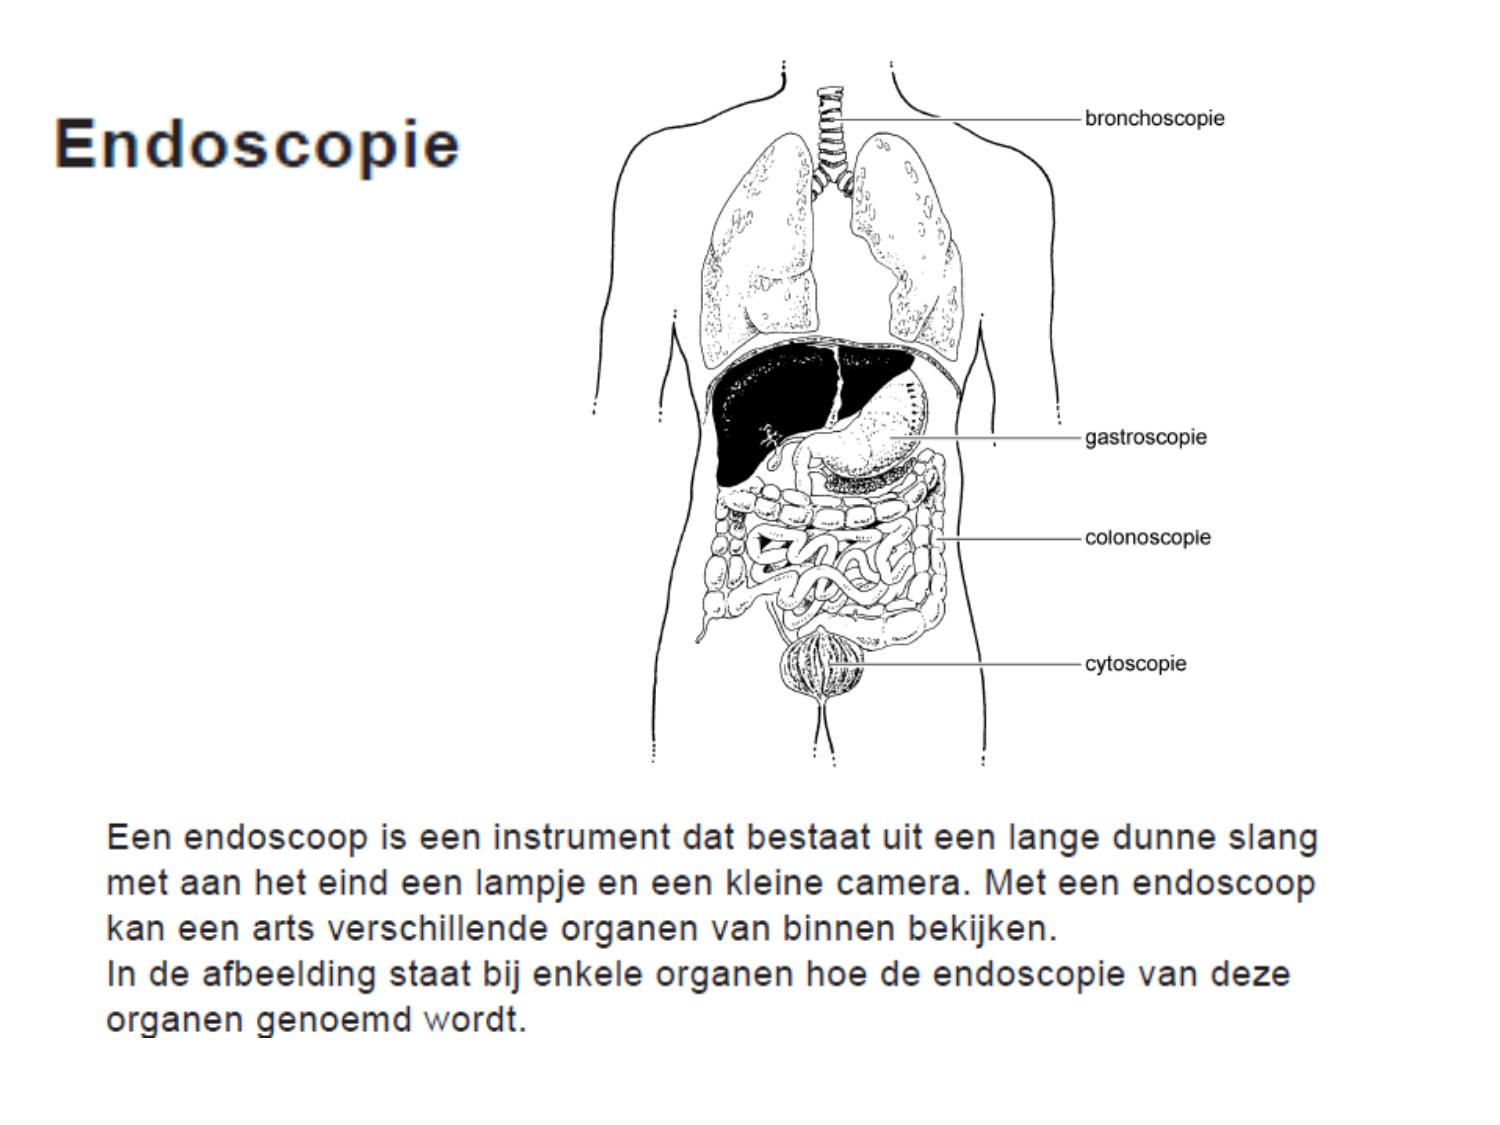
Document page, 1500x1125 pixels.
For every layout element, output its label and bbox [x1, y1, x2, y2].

picture [584, 41, 1251, 788]
picture [32, 83, 481, 191]
picture [100, 810, 1344, 1038]
